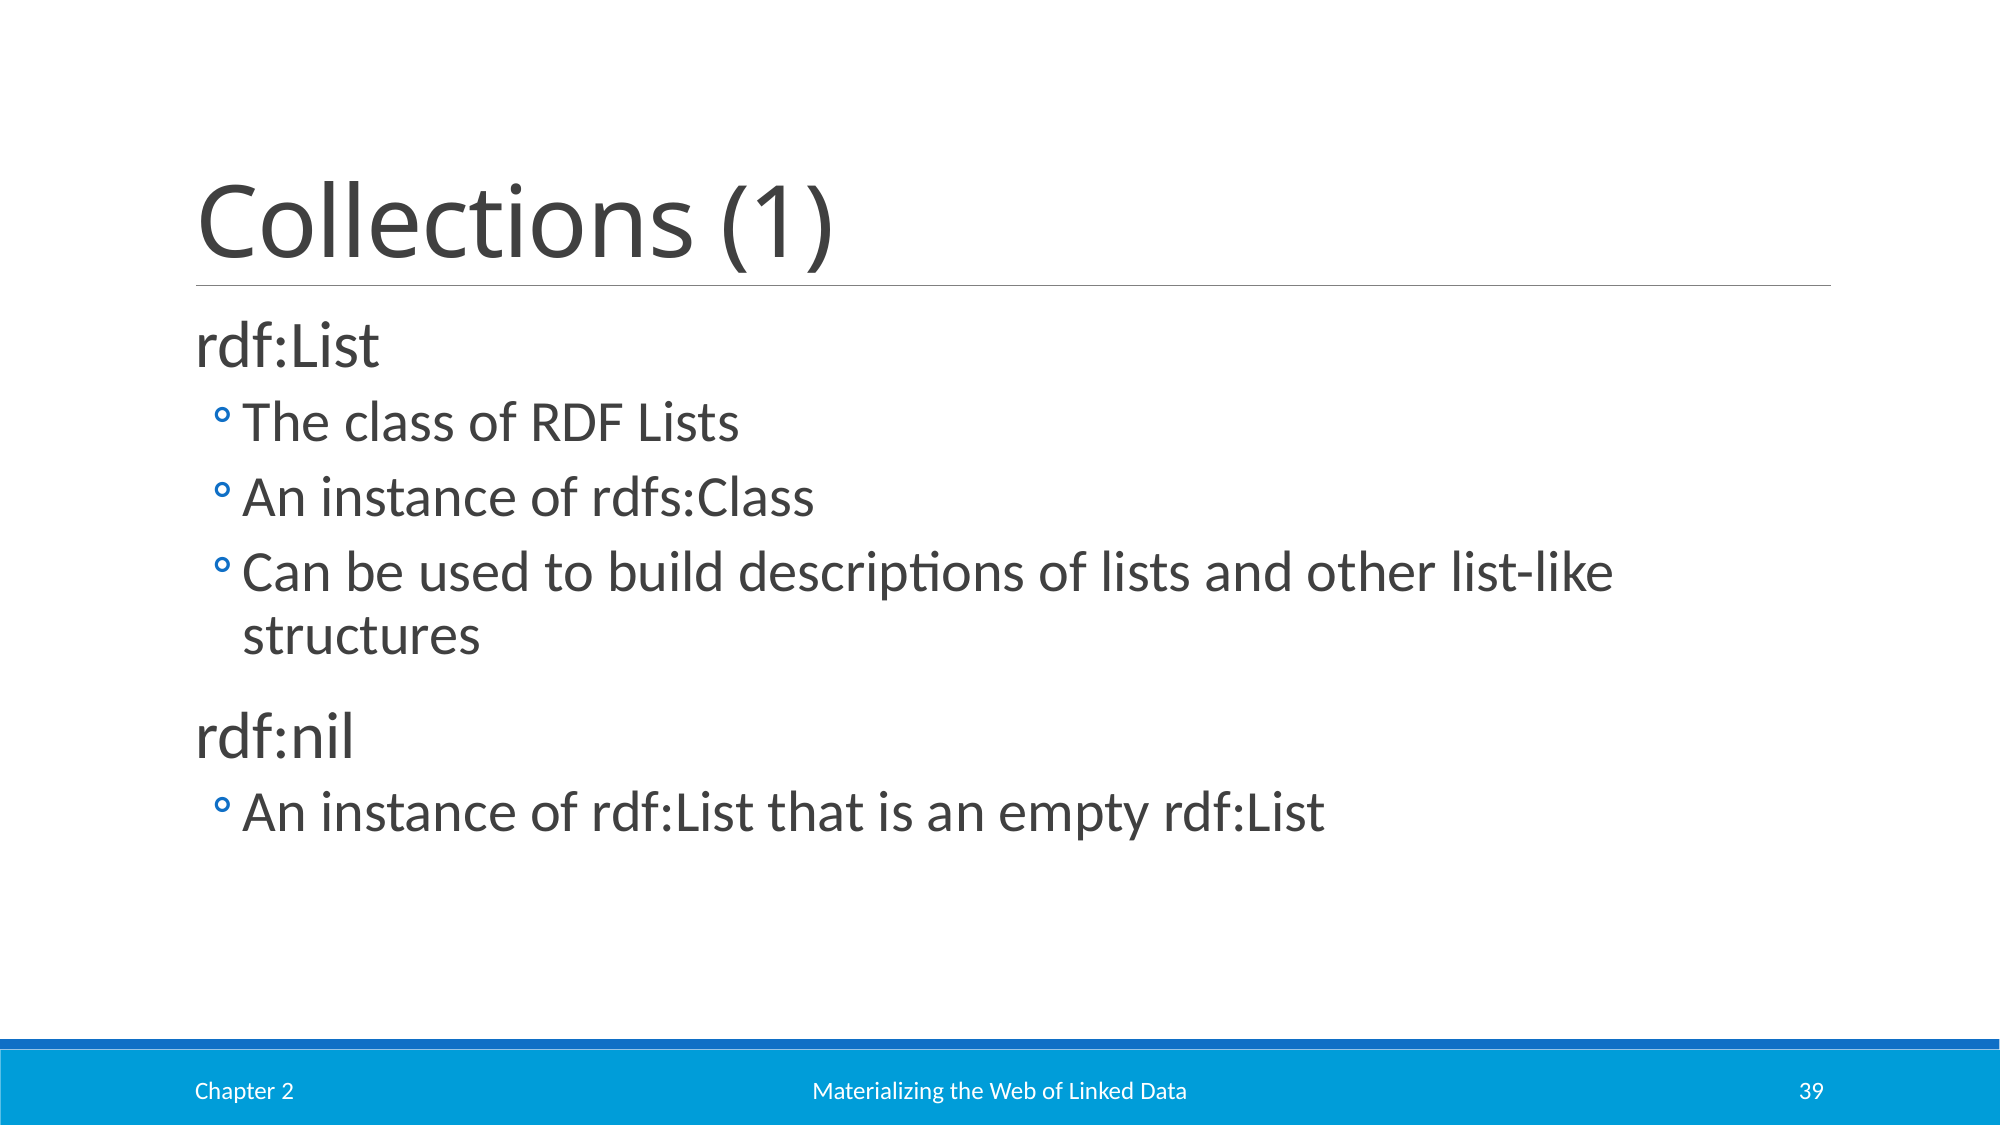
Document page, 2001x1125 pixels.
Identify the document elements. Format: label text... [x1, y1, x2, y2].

title Collections (1) [180, 47, 1830, 285]
footer Materializing the Web of Linked Data [604, 1059, 1396, 1120]
slide_number Chapter 2 [180, 1059, 586, 1120]
slide_number 39 [1624, 1059, 1840, 1120]
list rdf:List The class of RDF Lists An instance of rdfs:Class Can be used to build descriptions of lists and other list-like structures rdf:nil An instance of rdf:List that is an empty rdf:List [180, 302, 1830, 963]
